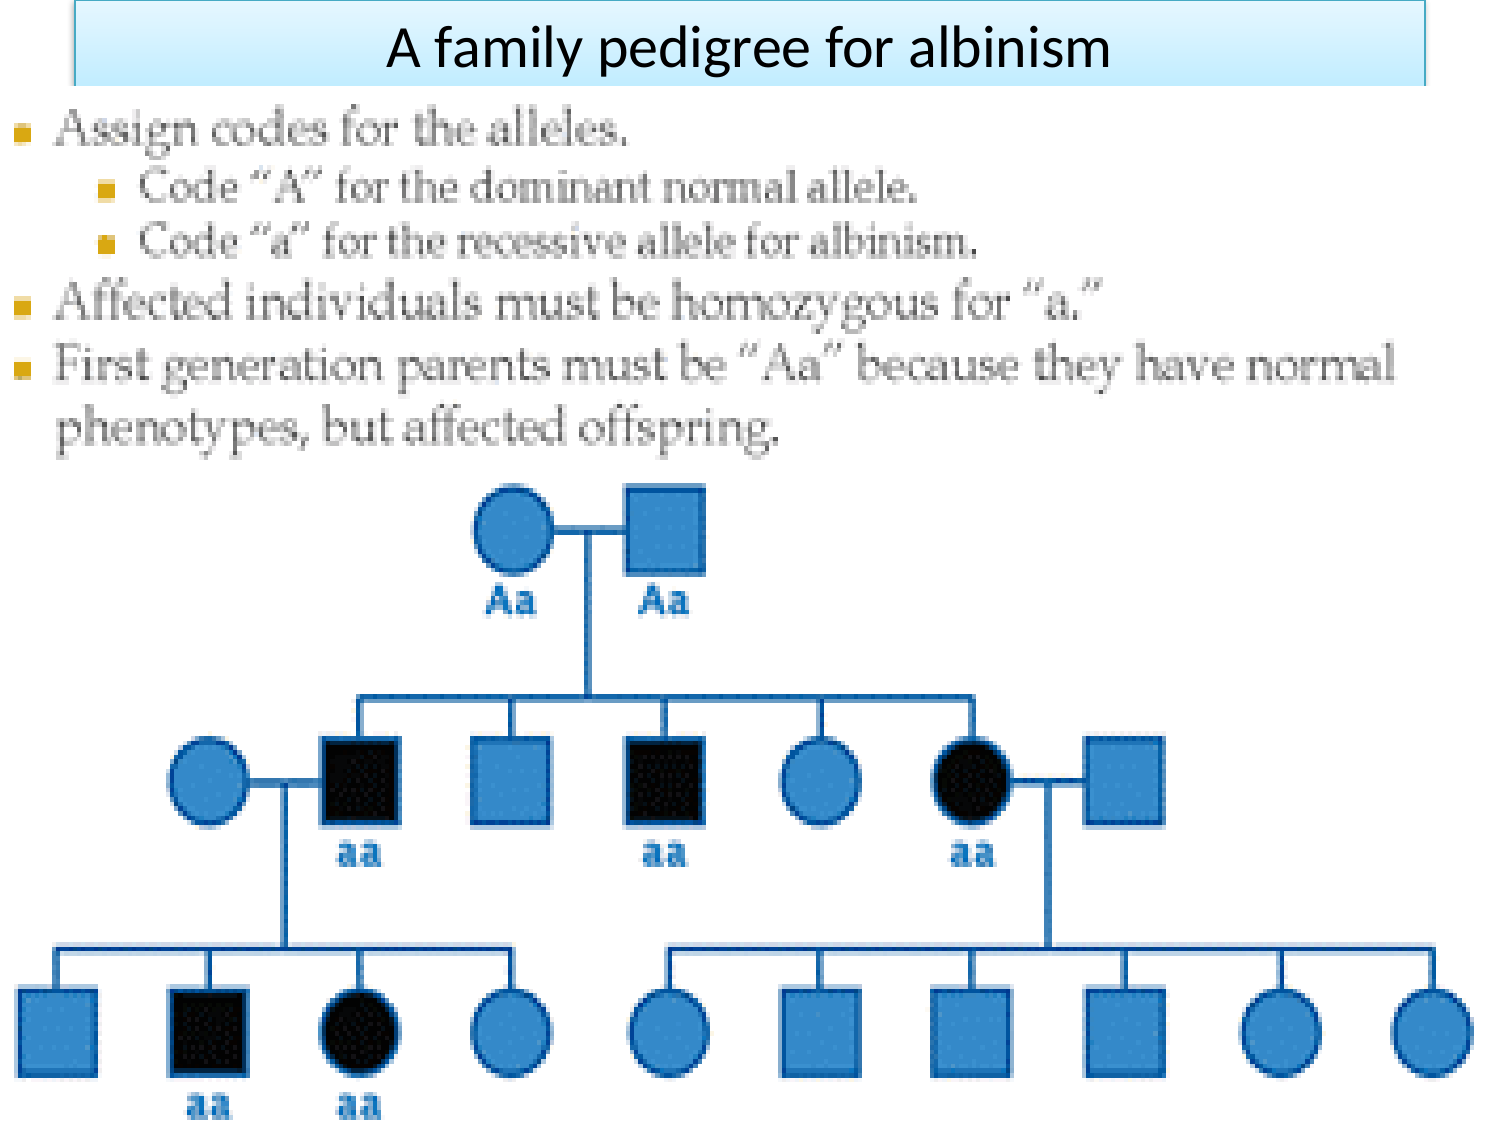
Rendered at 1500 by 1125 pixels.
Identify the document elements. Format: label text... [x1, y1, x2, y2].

title A family pedigree for albinism [74, 0, 1426, 84]
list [10, 85, 1500, 1125]
